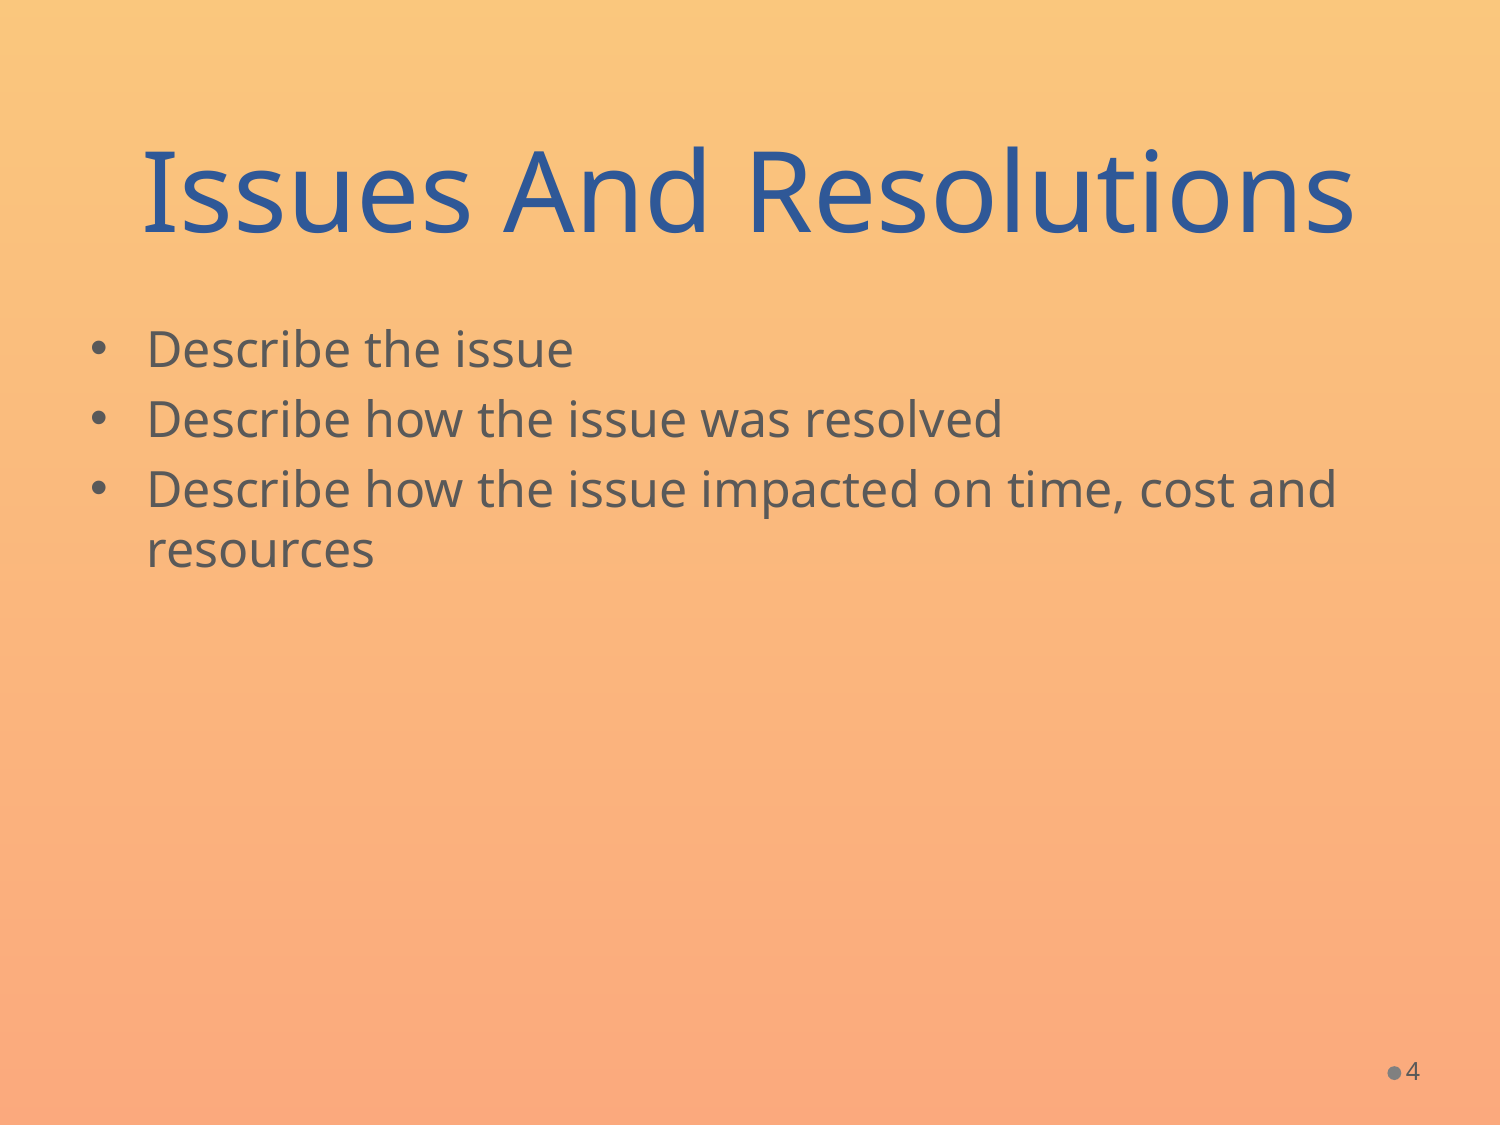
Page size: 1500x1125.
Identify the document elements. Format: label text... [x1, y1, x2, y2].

slide_number 4 [1401, 1042, 1494, 1103]
list Describe the issue Describe how the issue was resolved Describe how the issue impacted on time, cost and resources [75, 309, 1425, 776]
title Issues And Resolutions [75, 0, 1425, 263]
